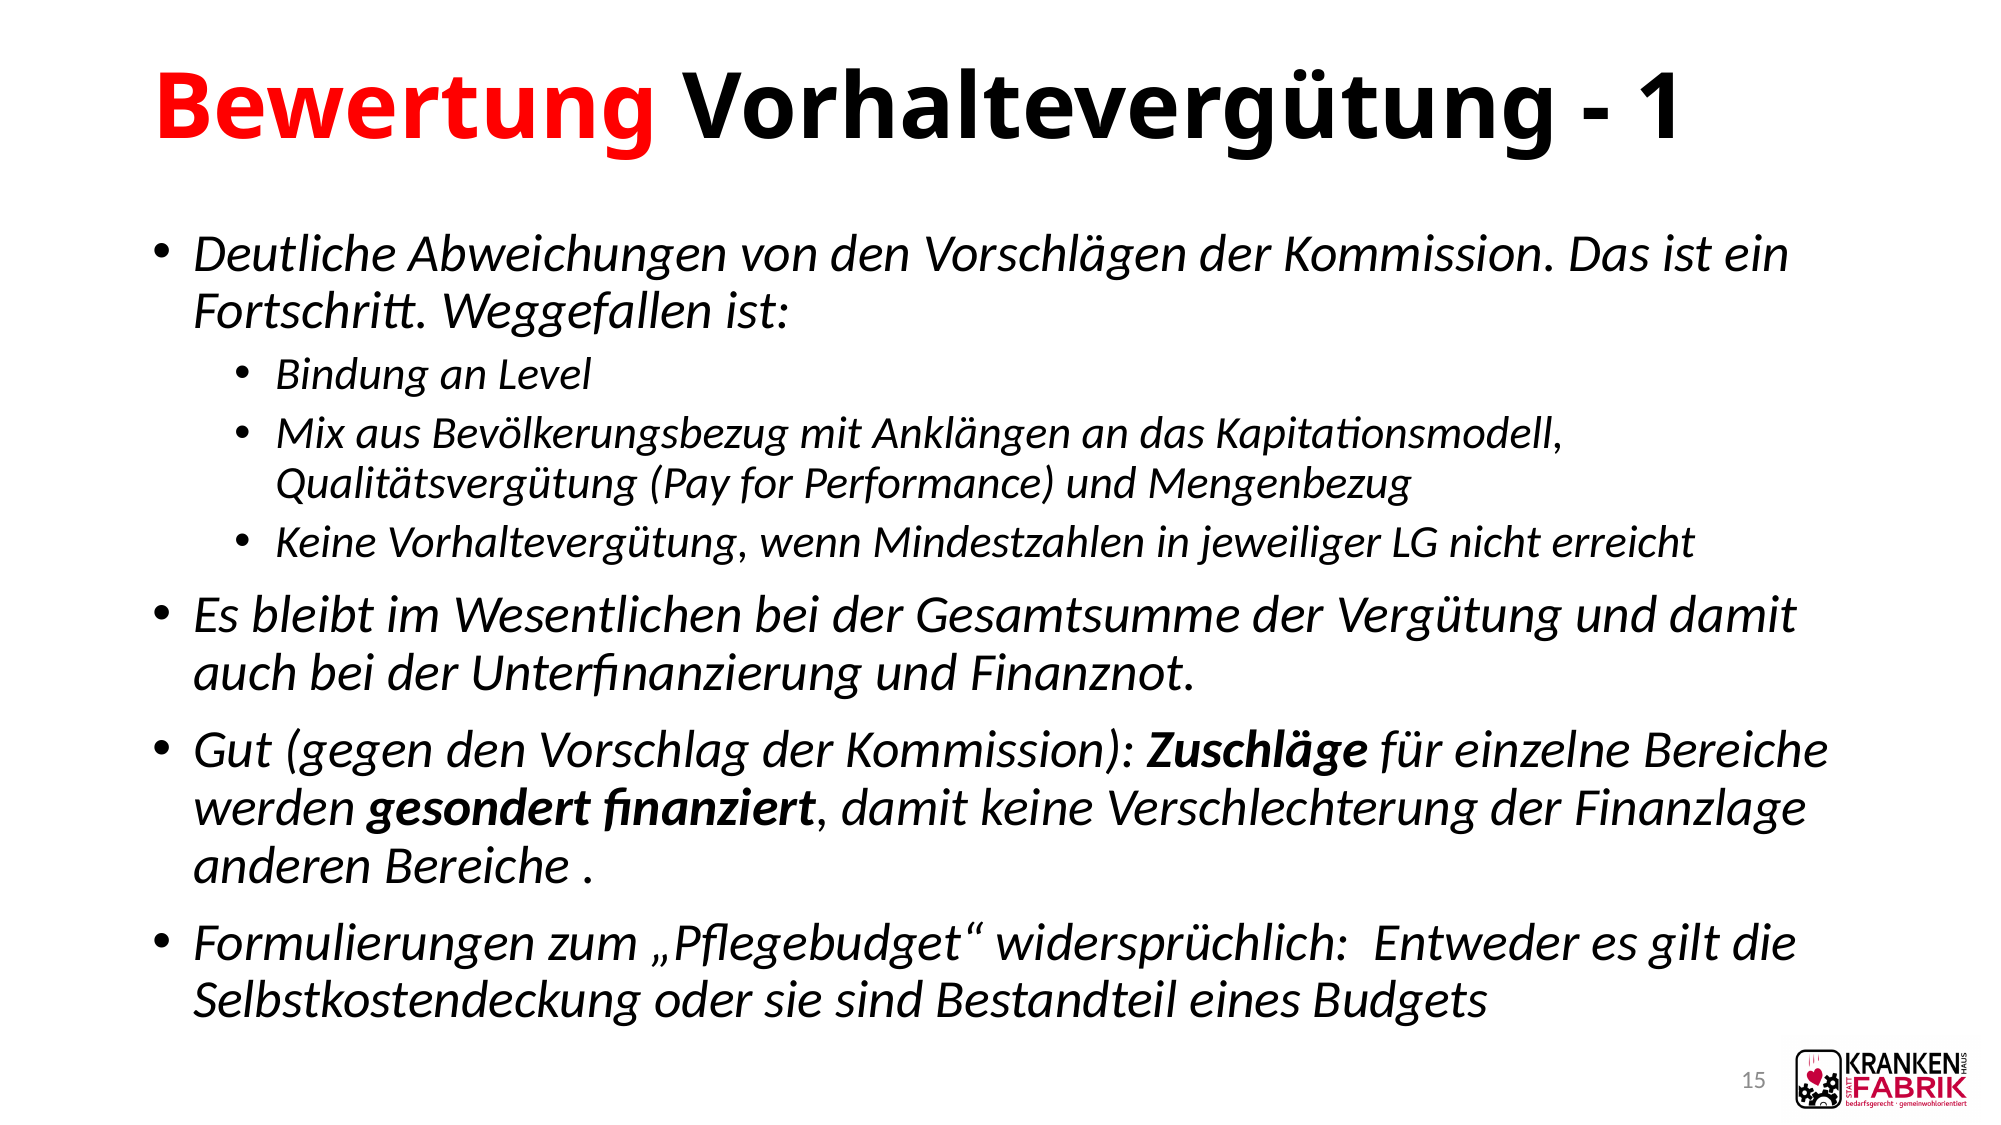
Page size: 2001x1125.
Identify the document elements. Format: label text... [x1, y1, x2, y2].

list Deutliche Abweichungen von den Vorschlägen der Kommission. Das ist ein Fortschritt. Weggefallen ist: Bindung an Level Mix aus Bevölkerungsbezug mit Anklängen an das Kapitationsmodell, Qualitätsvergütung (Pay for Performance) und Mengenbezug Keine Vorhaltevergütung, wenn Mindestzahlen in jeweiliger LG nicht erreicht Es bleibt im Wesentlichen bei der Gesamtsumme der Vergütung und damit auch bei der Unterfinanzierung und Finanznot. Gut (gegen den Vorschlag der Kommission): Zuschläge für einzelne Bereiche werden gesondert finanziert, damit keine Verschlechterung der Finanzlage anderen Bereiche . Formulierungen zum „Pflegebudget“ widersprüchlich: Entweder es gilt die Selbstkostendeckung oder sie sind Bestandteil eines Budgets [137, 217, 1887, 1043]
slide_number 15 [1331, 1049, 1782, 1109]
picture [1781, 1035, 1981, 1123]
title Bewertung Vorhaltevergütung - 1 [137, 0, 1863, 217]
